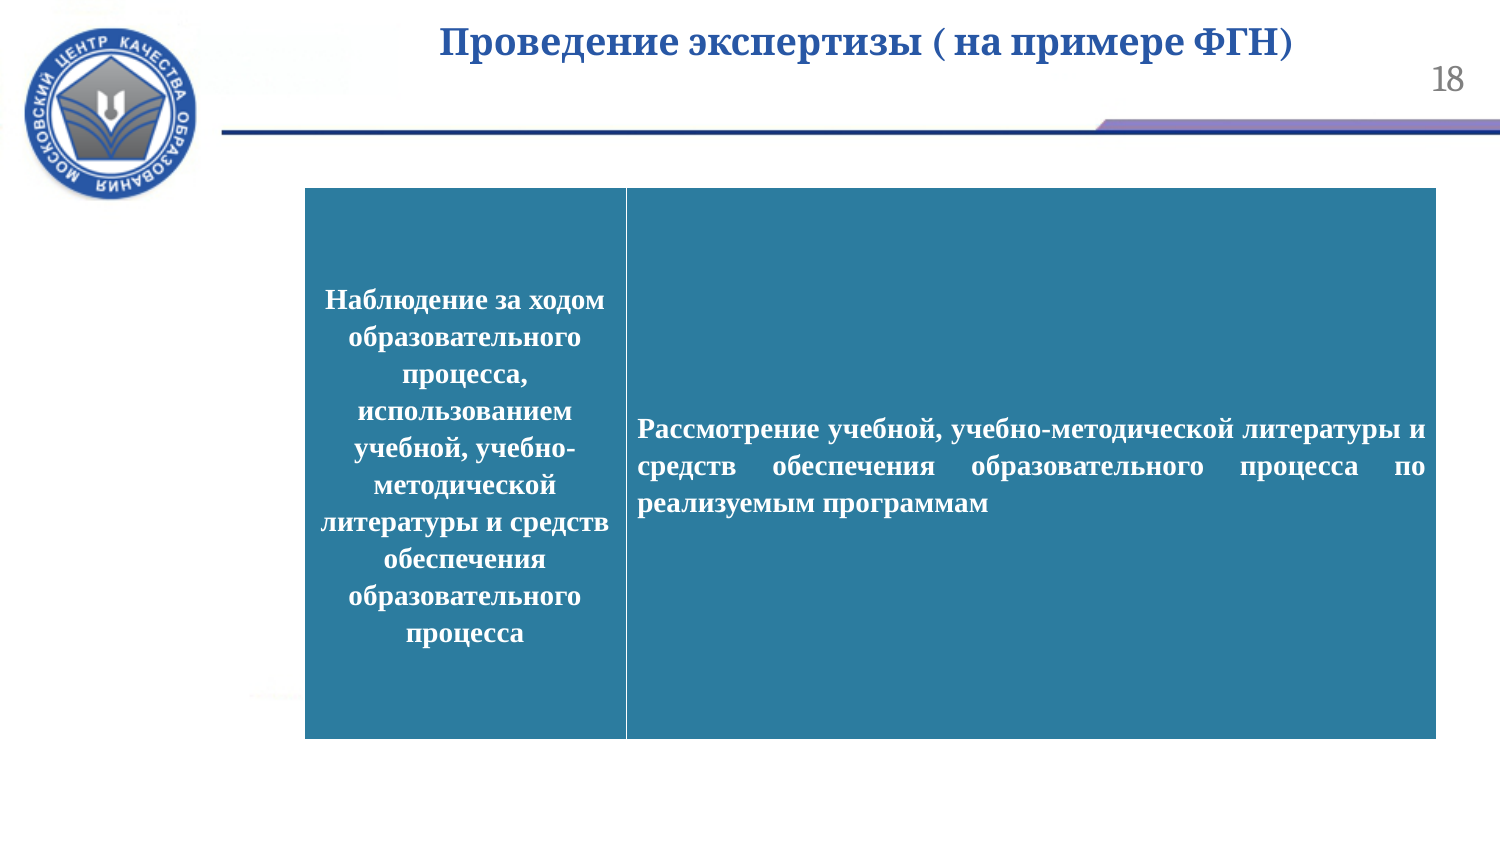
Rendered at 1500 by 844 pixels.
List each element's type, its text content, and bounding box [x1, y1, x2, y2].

title Проведение экспертизы ( на примере ФГН) [392, 20, 1342, 115]
table_header Рассмотрение учебной, учебно-методической литературы и средств обеспечения образовательного процесса по реализуемым программам [627, 188, 1436, 739]
picture [0, 0, 1500, 844]
table_header Наблюдение за ходом образовательного процесса, использованием учебной, учебно-методической литературы и средств обеспечения образовательного процесса [305, 188, 626, 739]
slide_number 18 [1417, 46, 1500, 92]
